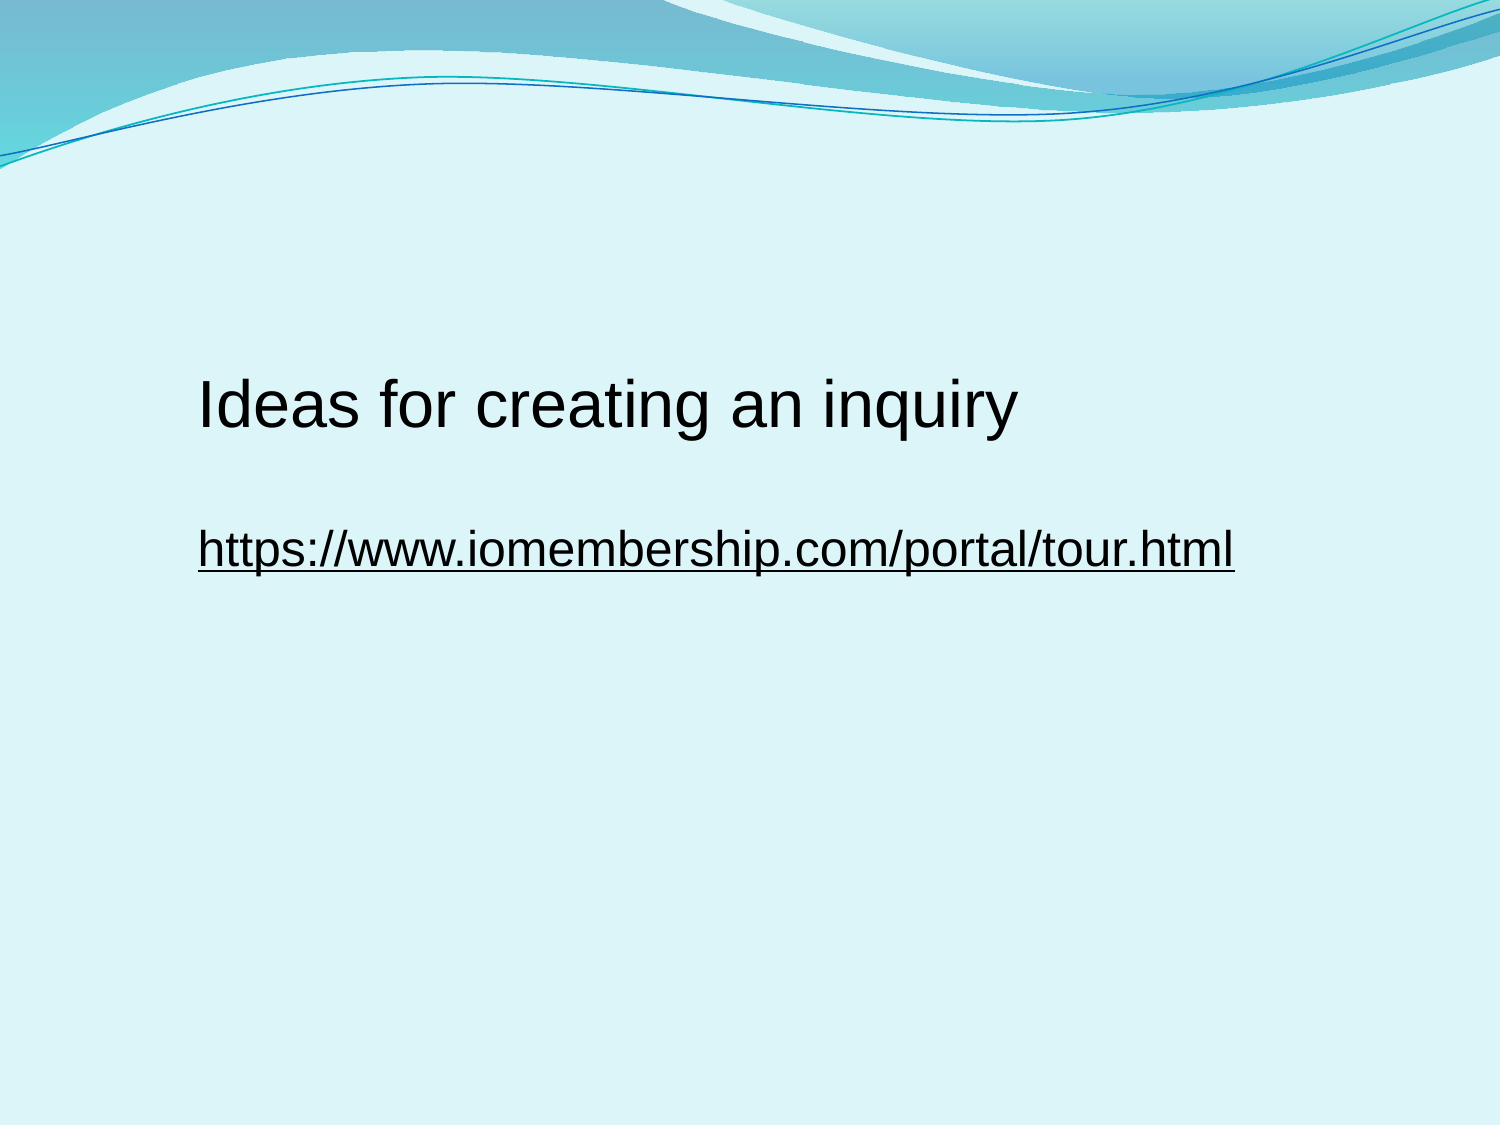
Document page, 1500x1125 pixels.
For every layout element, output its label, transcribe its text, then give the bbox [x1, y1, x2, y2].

text_box Ideas for creating an inquiry [183, 353, 1291, 449]
text_box https://www.iomembership.com/portal/tour.html [183, 509, 1345, 585]
